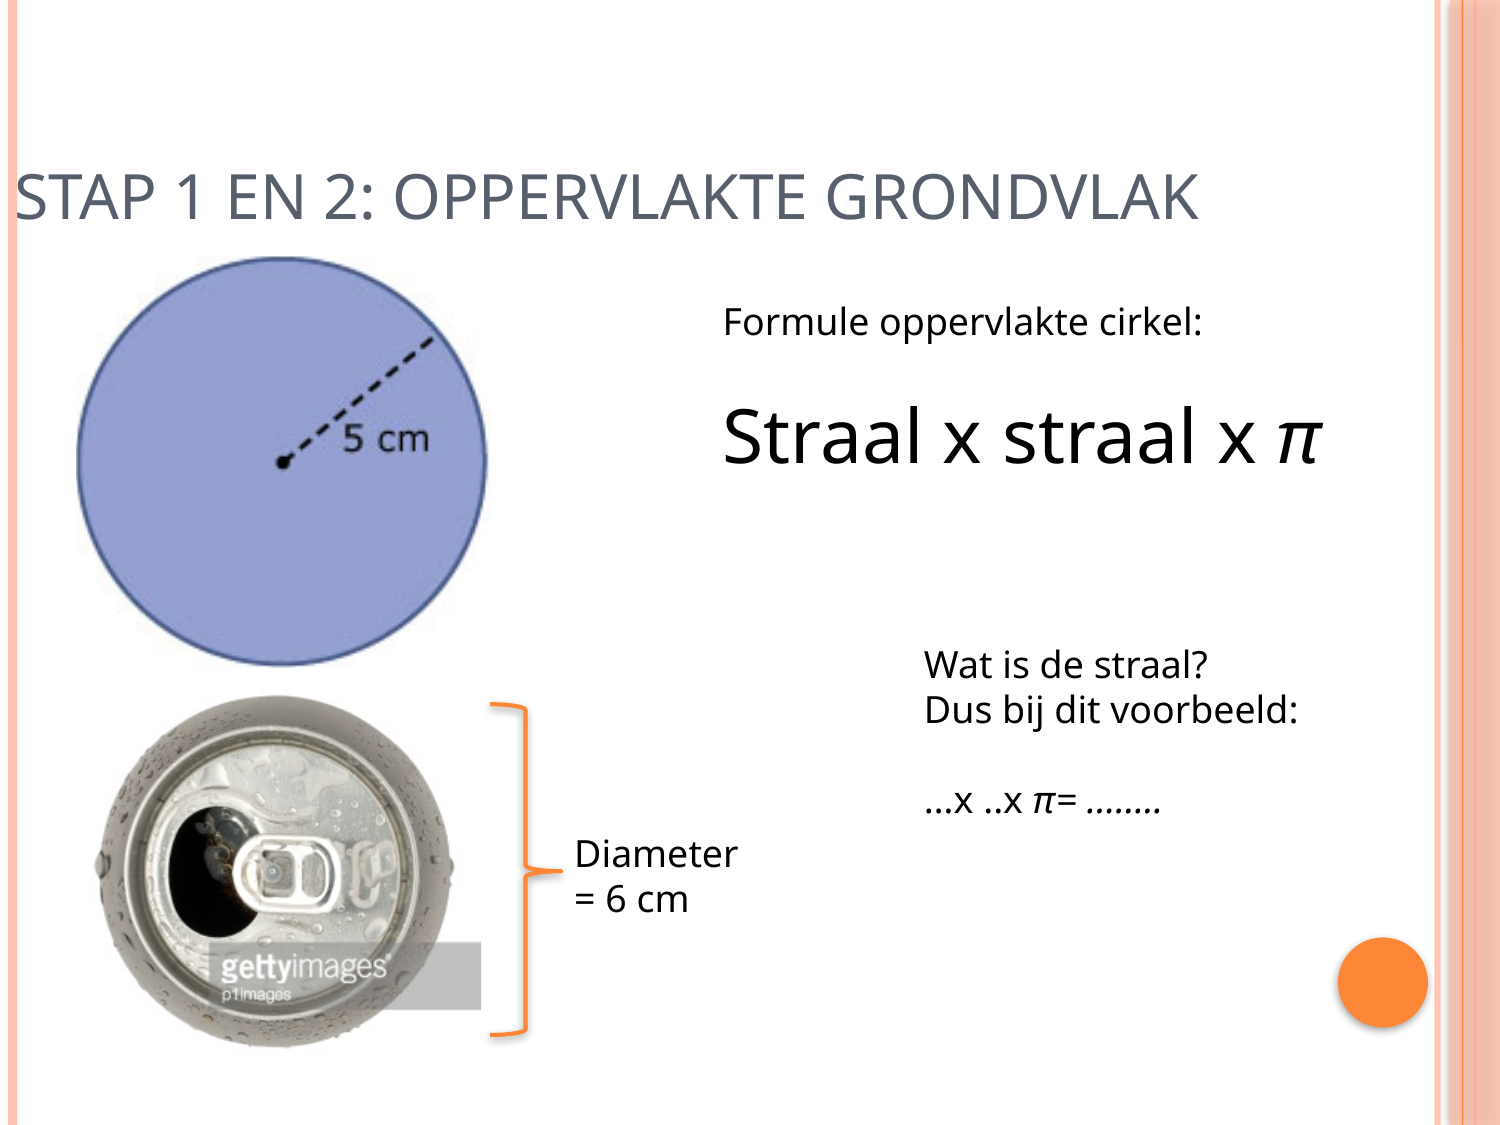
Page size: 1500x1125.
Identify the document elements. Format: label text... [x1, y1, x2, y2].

picture [76, 254, 491, 1071]
title Stap 1 en 2: Oppervlakte grondvlak [0, 90, 1463, 240]
text_box [490, 702, 559, 1038]
text_box Formule oppervlakte cirkel: Straal x straal x π [707, 290, 1338, 486]
text_box Diameter = 6 cm [559, 822, 764, 927]
text_box Wat is de straal? Dus bij dit voorbeeld: …x ..x π= …….. [909, 633, 1314, 829]
